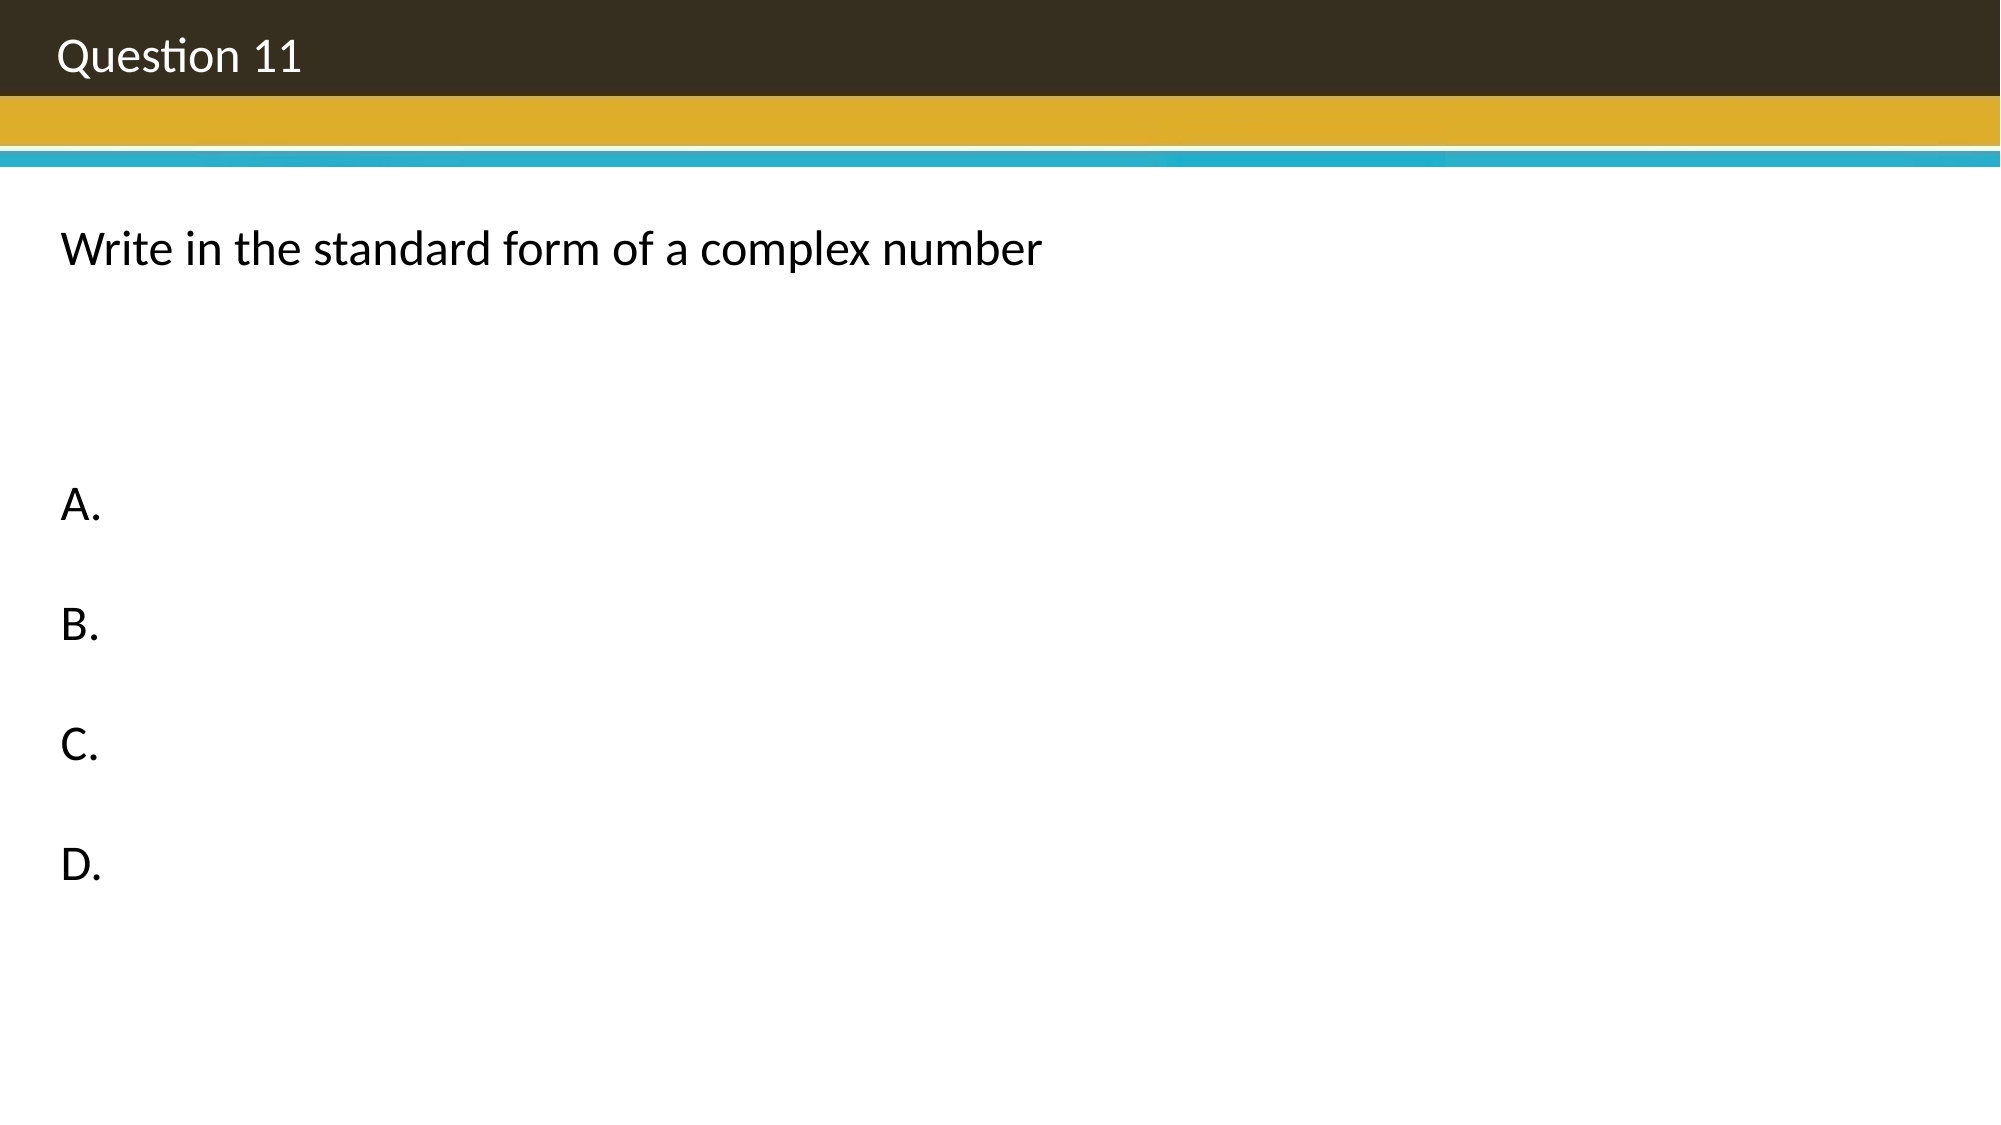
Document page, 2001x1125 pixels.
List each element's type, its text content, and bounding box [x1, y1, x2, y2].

text_box Question 11 [41, 14, 318, 90]
picture [0, 0, 2000, 167]
